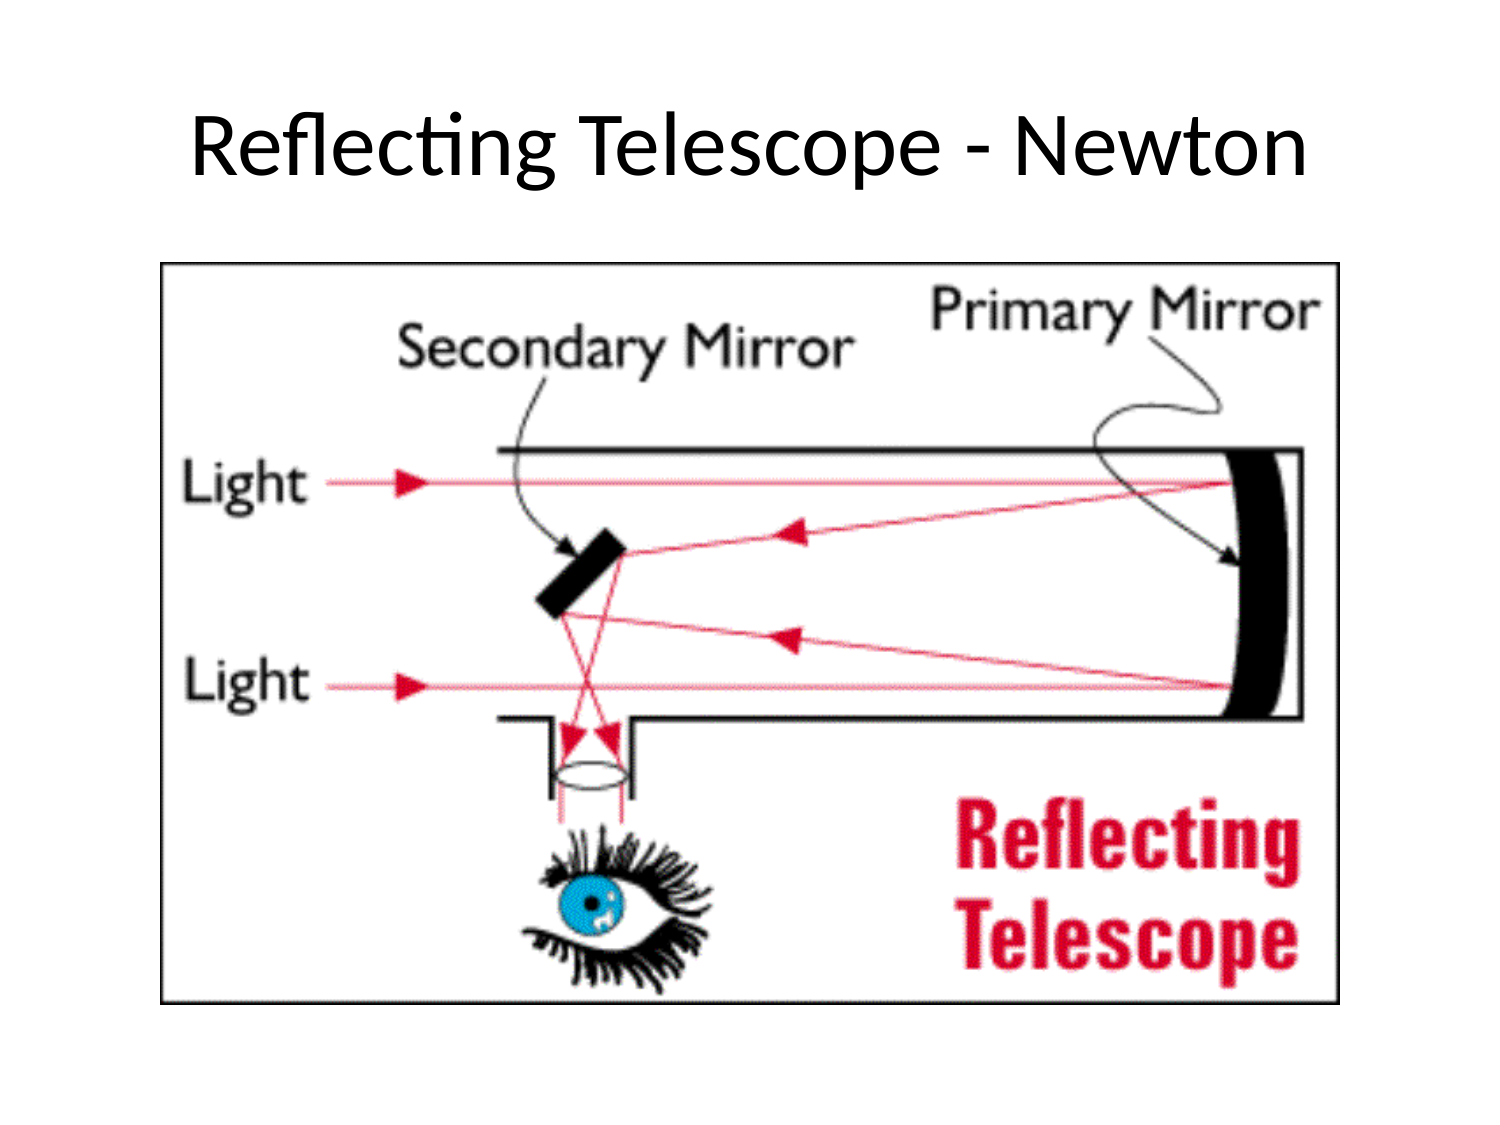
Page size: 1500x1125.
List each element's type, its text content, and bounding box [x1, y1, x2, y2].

title Reflecting Telescope - Newton [75, 45, 1425, 233]
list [74, 262, 1426, 1006]
